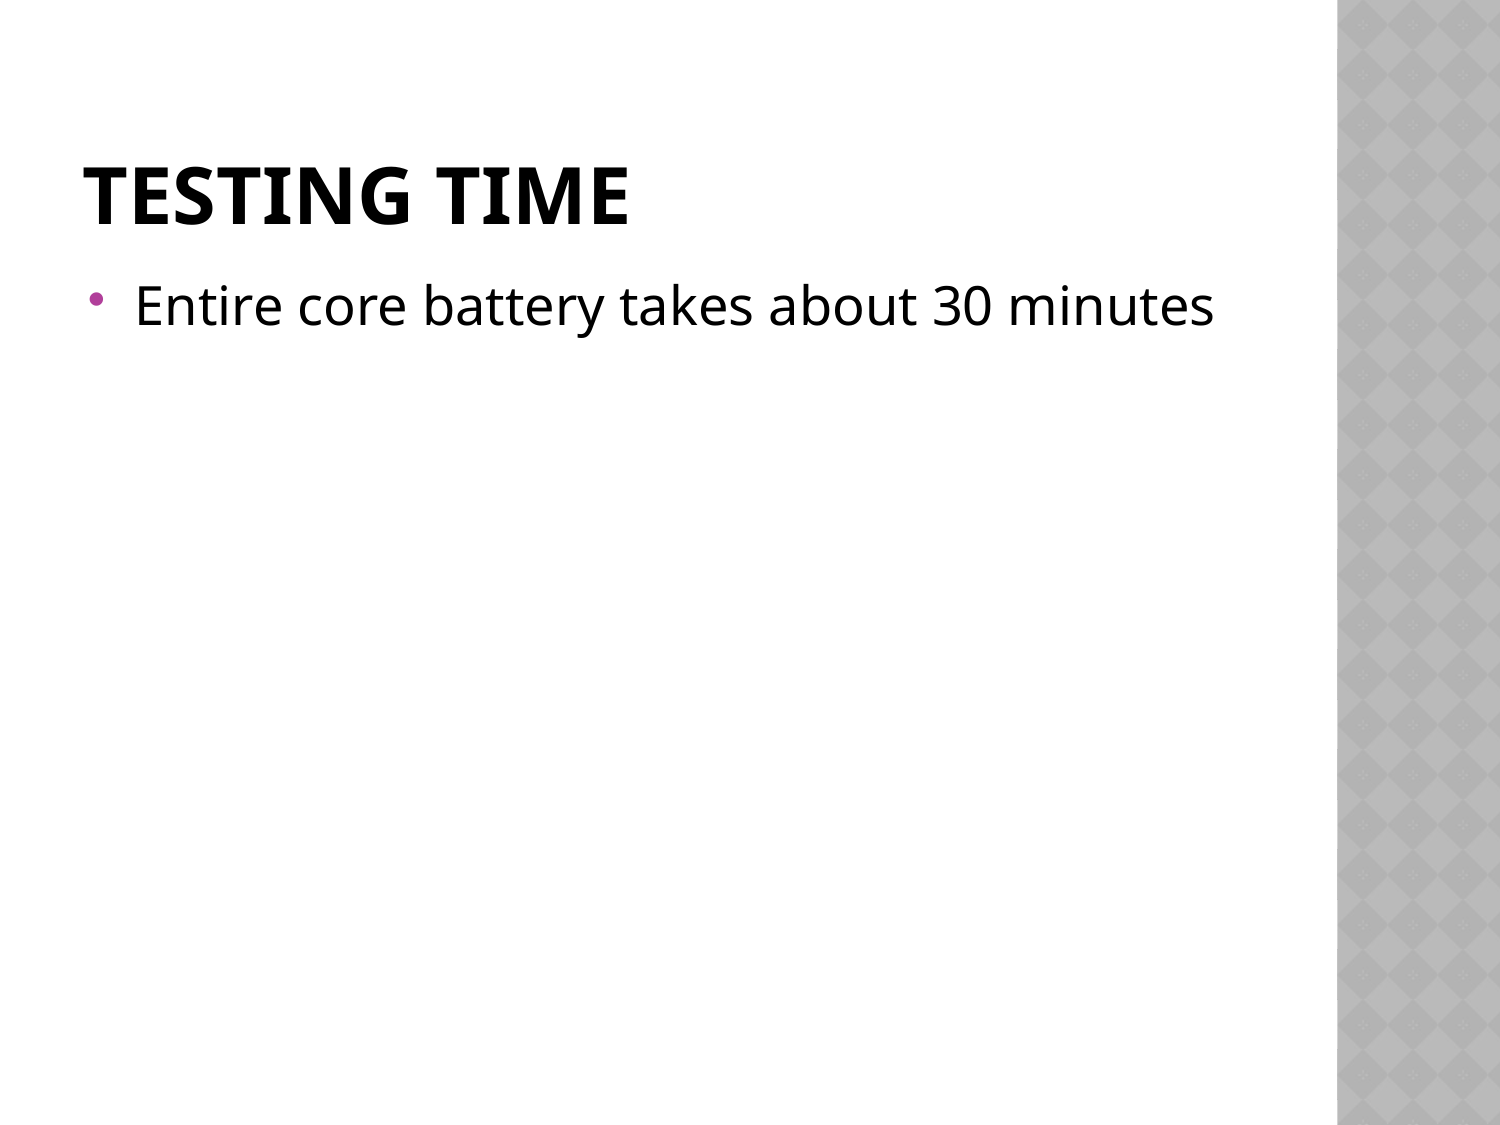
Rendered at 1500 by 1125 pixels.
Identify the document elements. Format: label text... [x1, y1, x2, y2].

list Entire core battery takes about 30 minutes [75, 264, 1263, 1059]
title Testing Time [75, 52, 1263, 240]
